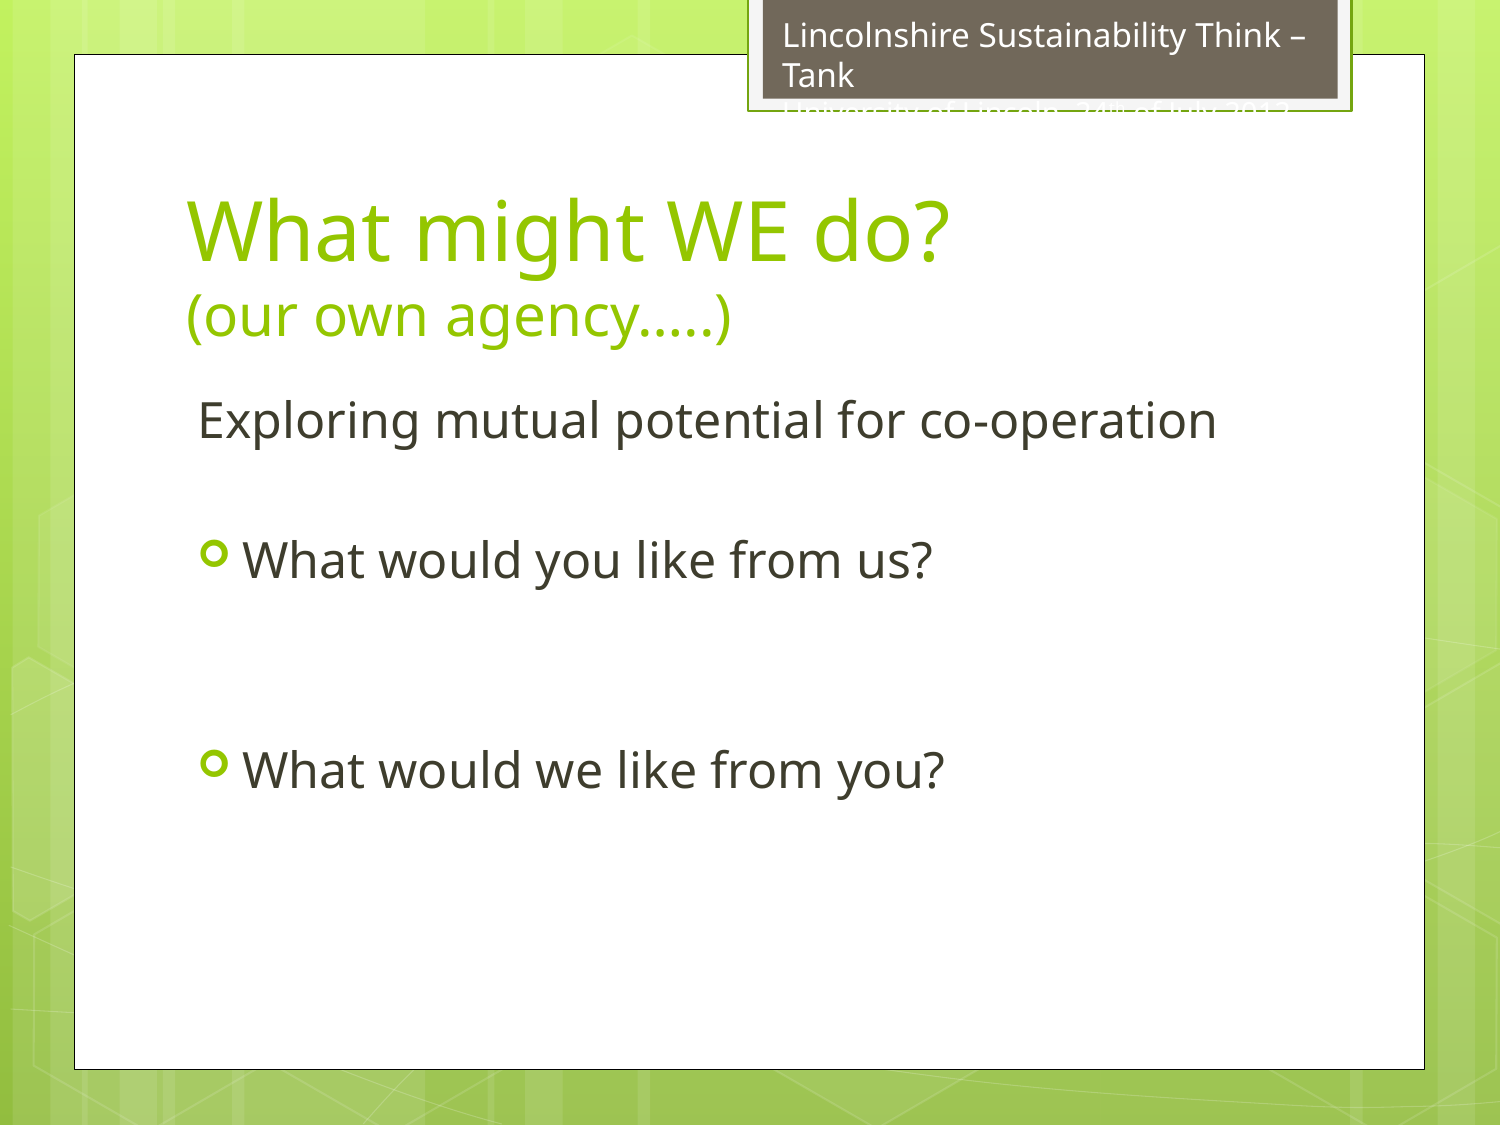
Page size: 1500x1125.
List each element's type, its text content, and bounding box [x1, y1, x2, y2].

list Exploring mutual potential for co-operation What would you like from us? What would we like from you? [170, 380, 1284, 957]
title What might WE do? (our own agency…..) [170, 168, 1324, 357]
